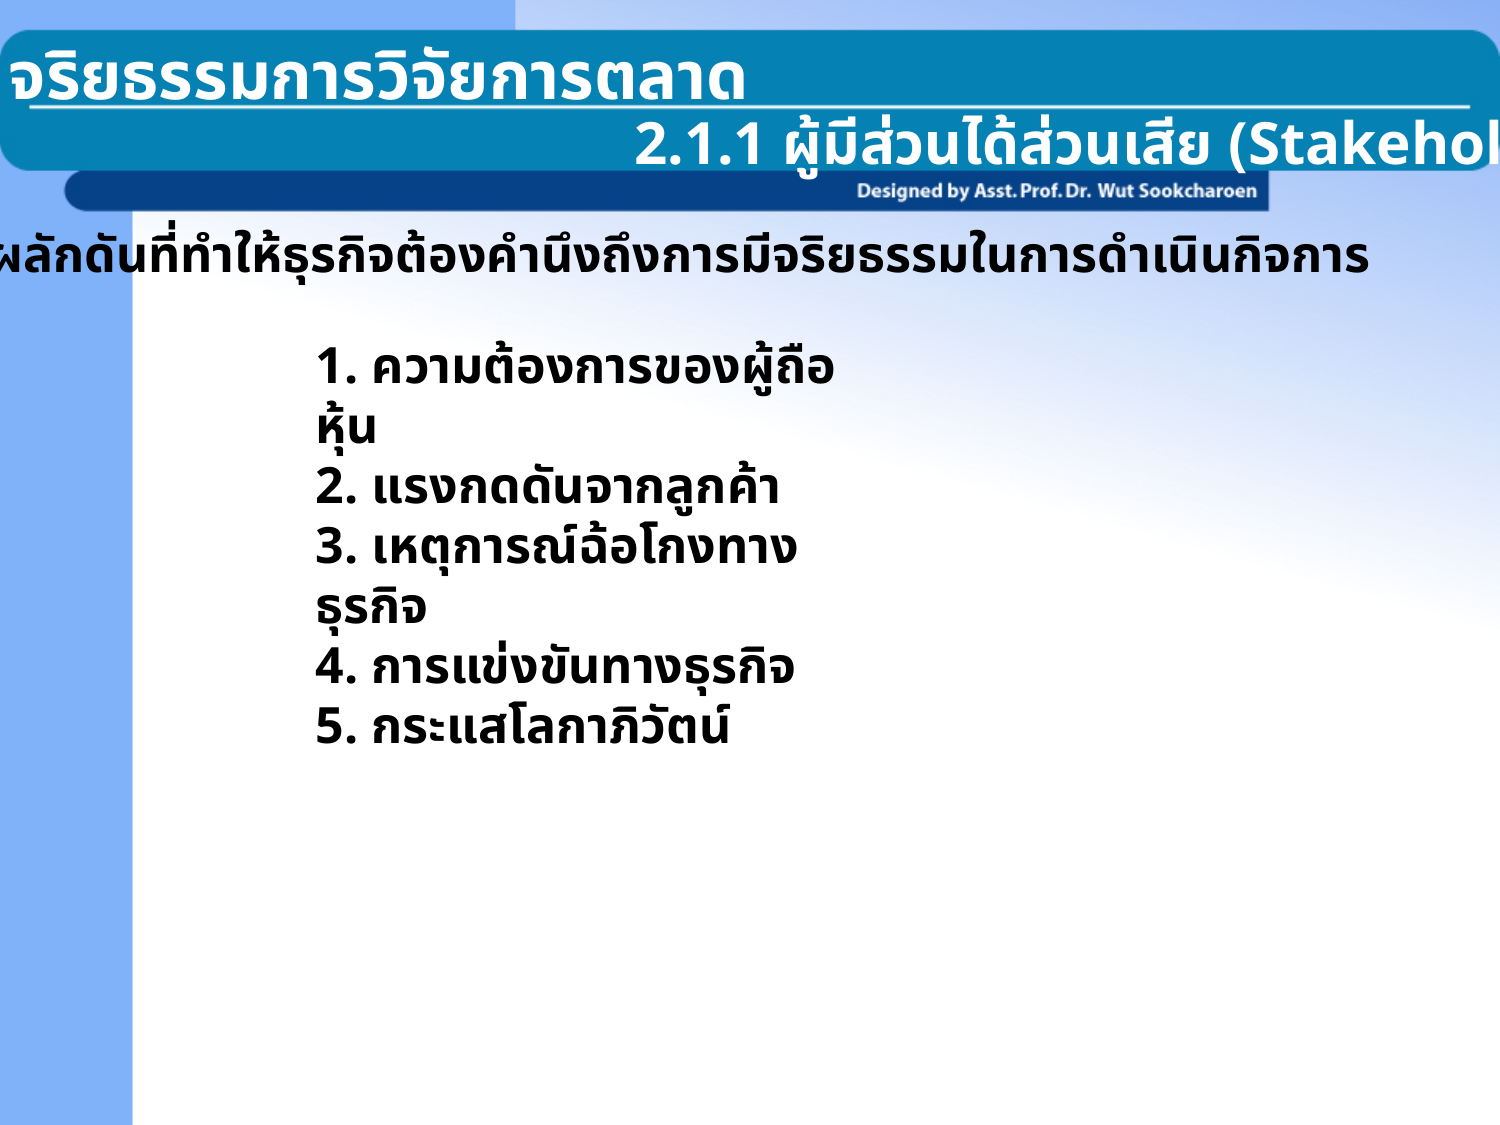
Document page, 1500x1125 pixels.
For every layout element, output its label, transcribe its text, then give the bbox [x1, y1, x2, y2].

text_box 2.1 จริยธรรมการวิจัยการตลาด [0, 25, 765, 121]
text_box แรงผลักดันที่ทำให้ธุรกิจต้องคำนึงถึงการมีจริยธรรมในการดำเนินกิจการ [0, 215, 1386, 290]
picture [0, 146, 1500, 1125]
text_box 2.1.1 ผู้มีส่วนได้ส่วนเสีย (Stakeholders) [619, 98, 1500, 184]
text_box ความต้องการของผู้ถือหุ้น แรงกดดันจากลูกค้า เหตุการณ์ฉ้อโกงทางธุรกิจ การแข่งขันทางธุรกิจ กระแสโลกาภิวัตน์ [301, 326, 892, 761]
picture [0, 0, 1500, 56]
